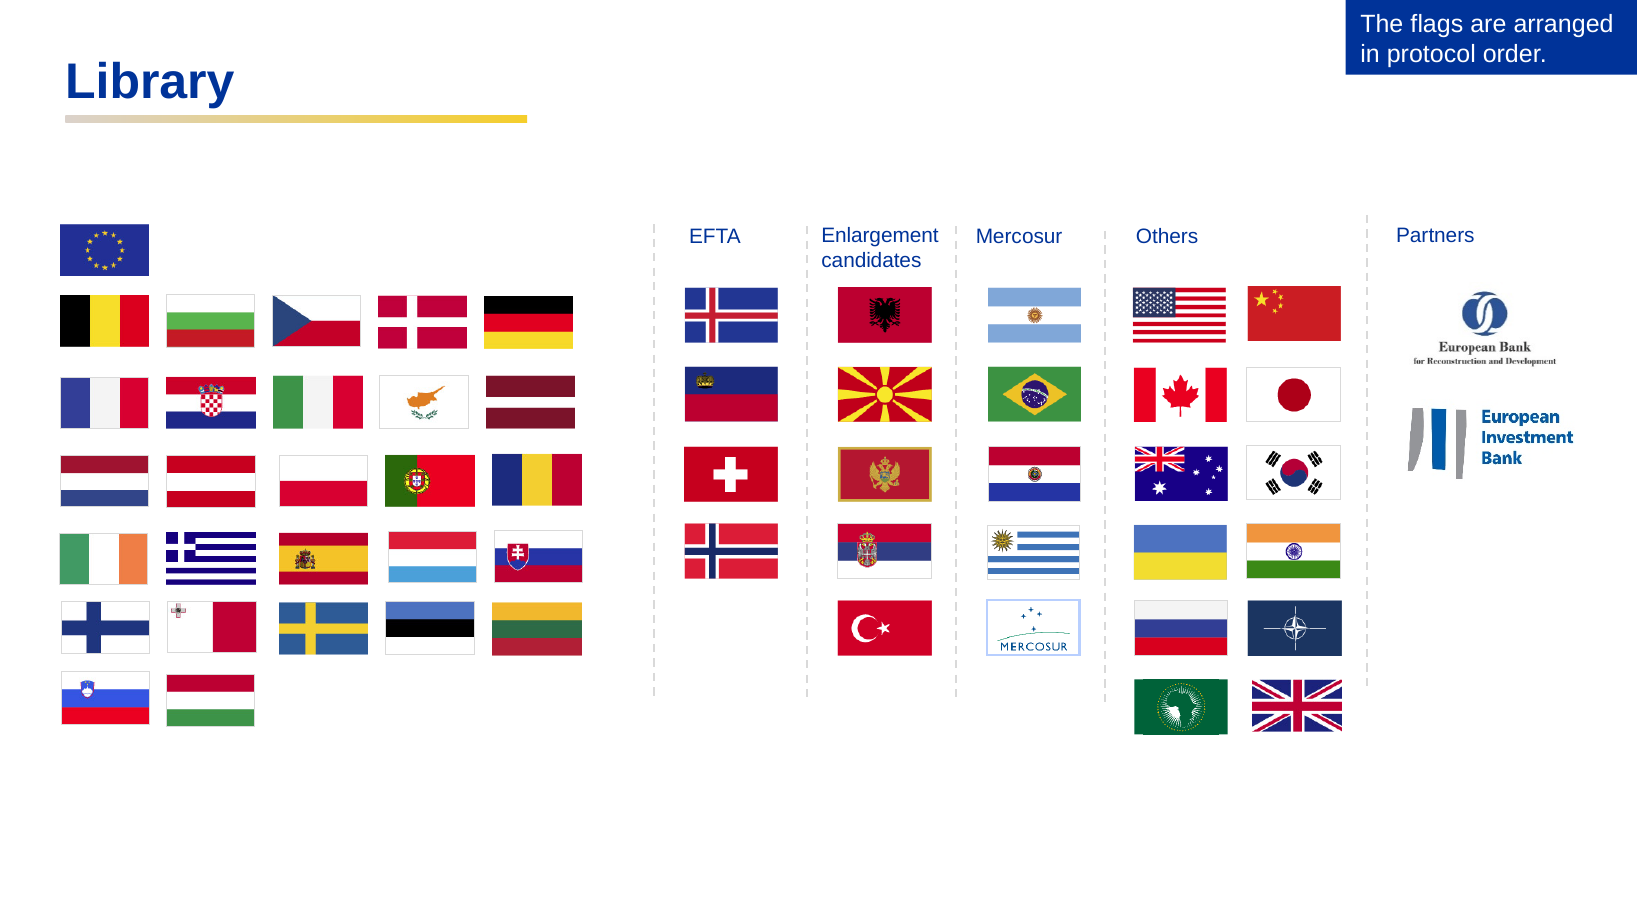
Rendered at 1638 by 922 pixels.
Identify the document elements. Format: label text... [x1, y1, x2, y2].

picture [279, 602, 368, 655]
picture [273, 375, 363, 429]
picture [60, 455, 149, 507]
picture [60, 295, 149, 347]
picture [388, 531, 477, 583]
picture [167, 601, 257, 653]
picture [492, 602, 582, 656]
text_box The flags are arranged in protocol order. [1345, 0, 1637, 75]
picture [166, 532, 256, 585]
picture [166, 294, 255, 347]
picture [166, 455, 256, 508]
picture [61, 671, 150, 725]
picture [492, 453, 582, 506]
picture [279, 532, 368, 585]
picture [61, 601, 150, 654]
picture [166, 674, 255, 727]
picture [486, 375, 575, 429]
picture [272, 295, 361, 347]
text_box Library [50, 48, 712, 116]
picture [385, 601, 475, 655]
picture [59, 533, 149, 585]
picture [60, 224, 149, 276]
picture [279, 455, 368, 507]
picture [60, 376, 149, 429]
picture [166, 376, 256, 429]
picture [494, 530, 583, 583]
text_box [64, 114, 528, 124]
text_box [674, 213, 1581, 735]
picture [484, 296, 573, 349]
picture [378, 295, 467, 349]
picture [379, 375, 469, 429]
picture [385, 454, 475, 507]
